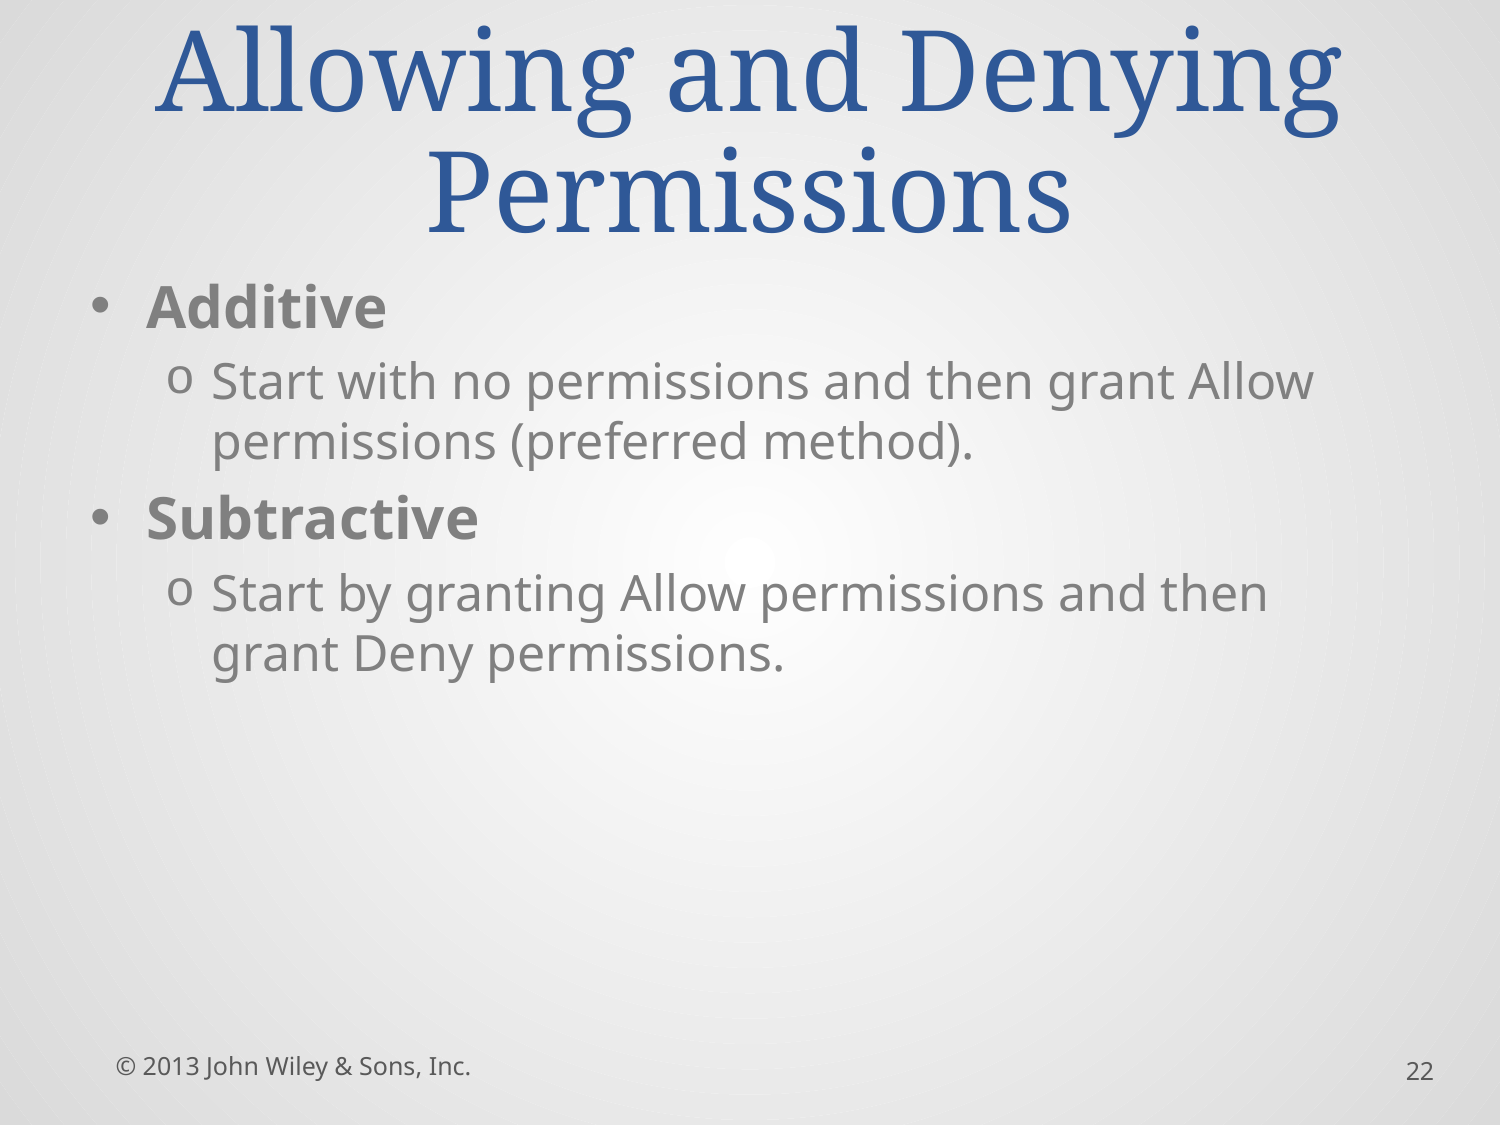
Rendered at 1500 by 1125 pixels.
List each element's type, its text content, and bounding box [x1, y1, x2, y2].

list Additive Start with no permissions and then grant Allow permissions (preferred method). Subtractive Start by granting Allow permissions and then grant Deny permissions. [75, 262, 1425, 1005]
title Allowing and Denying Permissions [75, 0, 1425, 262]
slide_number 22 [1401, 1042, 1494, 1103]
footer © 2013 John Wiley & Sons, Inc. [108, 1037, 576, 1098]
